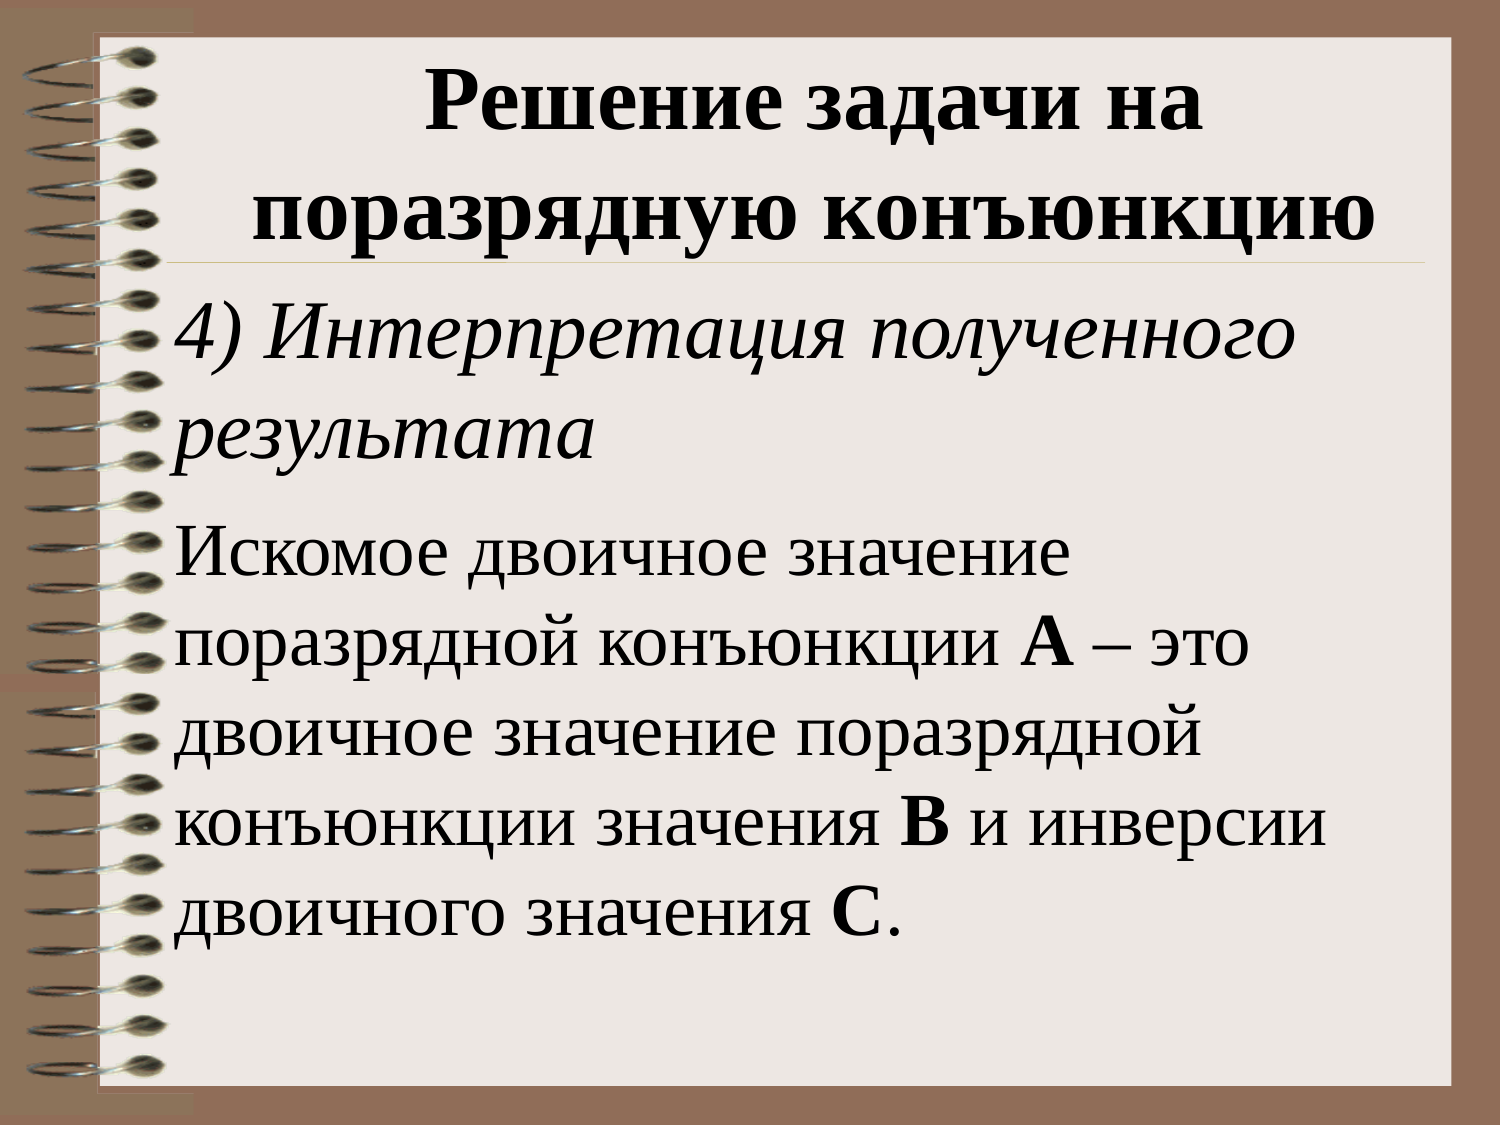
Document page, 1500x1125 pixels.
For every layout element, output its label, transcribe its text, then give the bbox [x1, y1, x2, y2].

picture [0, 8, 194, 674]
text_box 4) Интерпретация полученного результата Искомое двоичное значение поразрядной конъюнкции А – это двоичное значение поразрядной конъюнкции значения В и инверсии двоичного значения С. [159, 268, 1448, 958]
picture [0, 692, 194, 1115]
text_box Решение задачи на поразрядную конъюнкцию [171, 30, 1459, 266]
